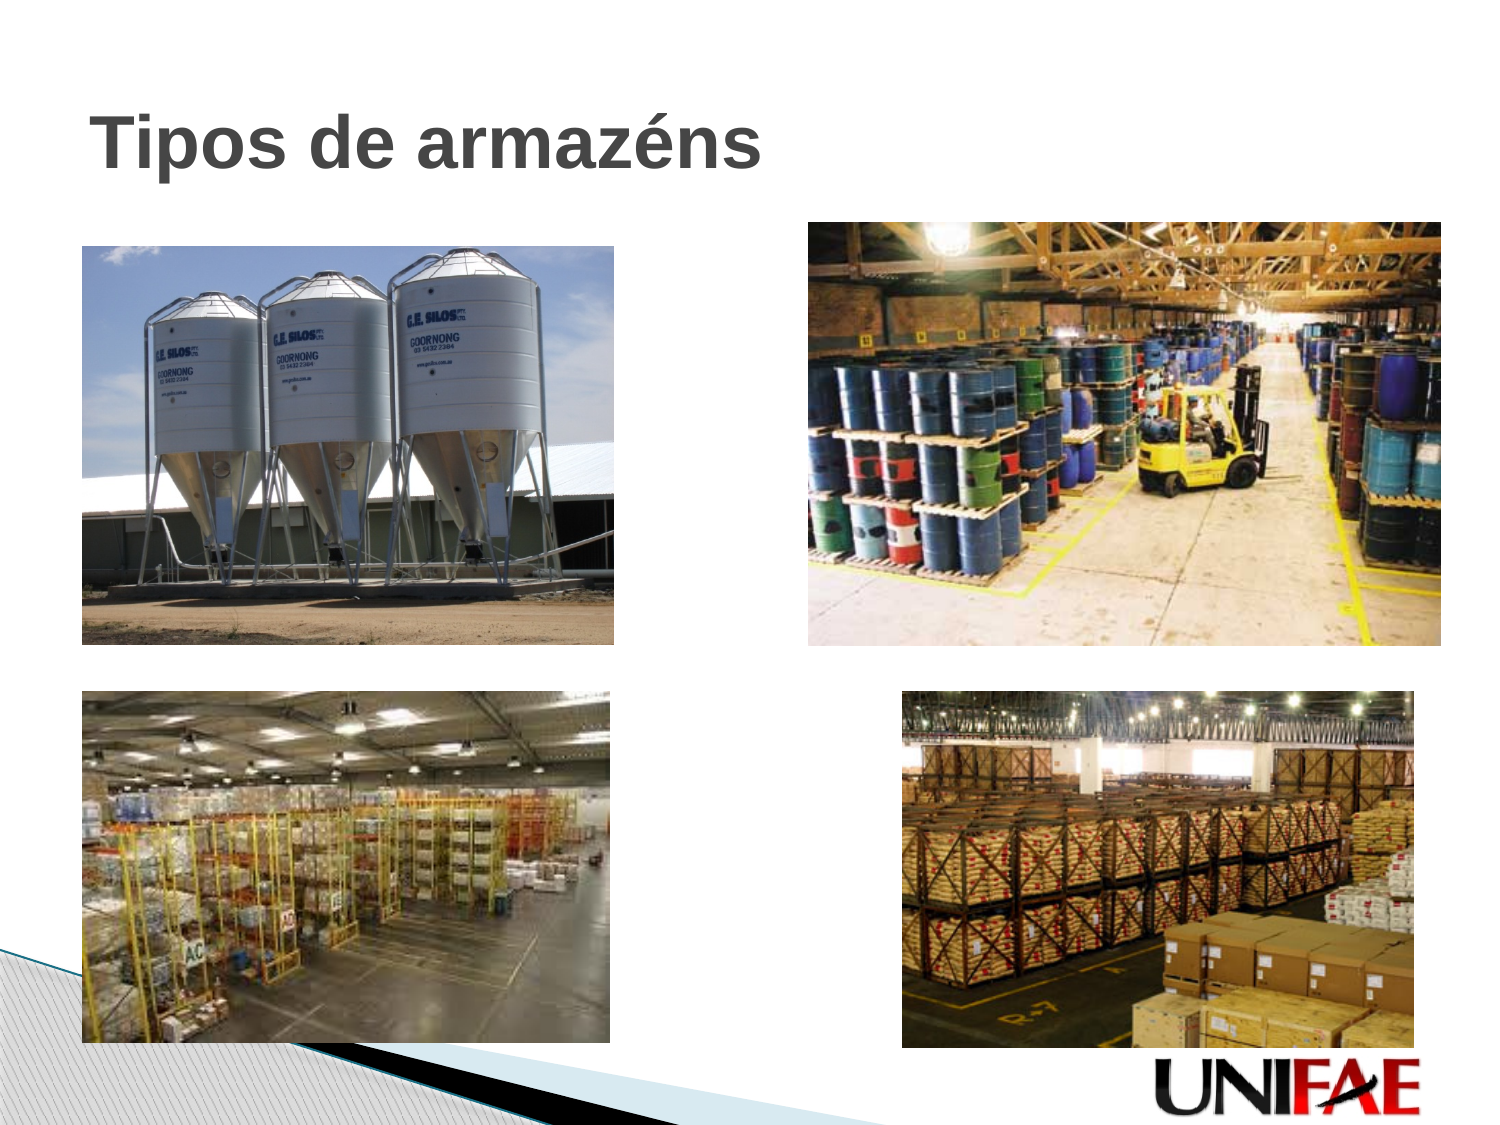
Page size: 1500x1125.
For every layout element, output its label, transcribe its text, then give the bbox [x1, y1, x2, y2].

picture [808, 222, 1441, 647]
picture [1153, 1056, 1424, 1118]
picture [81, 245, 614, 645]
picture [81, 691, 610, 1044]
title Tipos de armazéns [75, 45, 1425, 233]
picture [902, 691, 1415, 1048]
